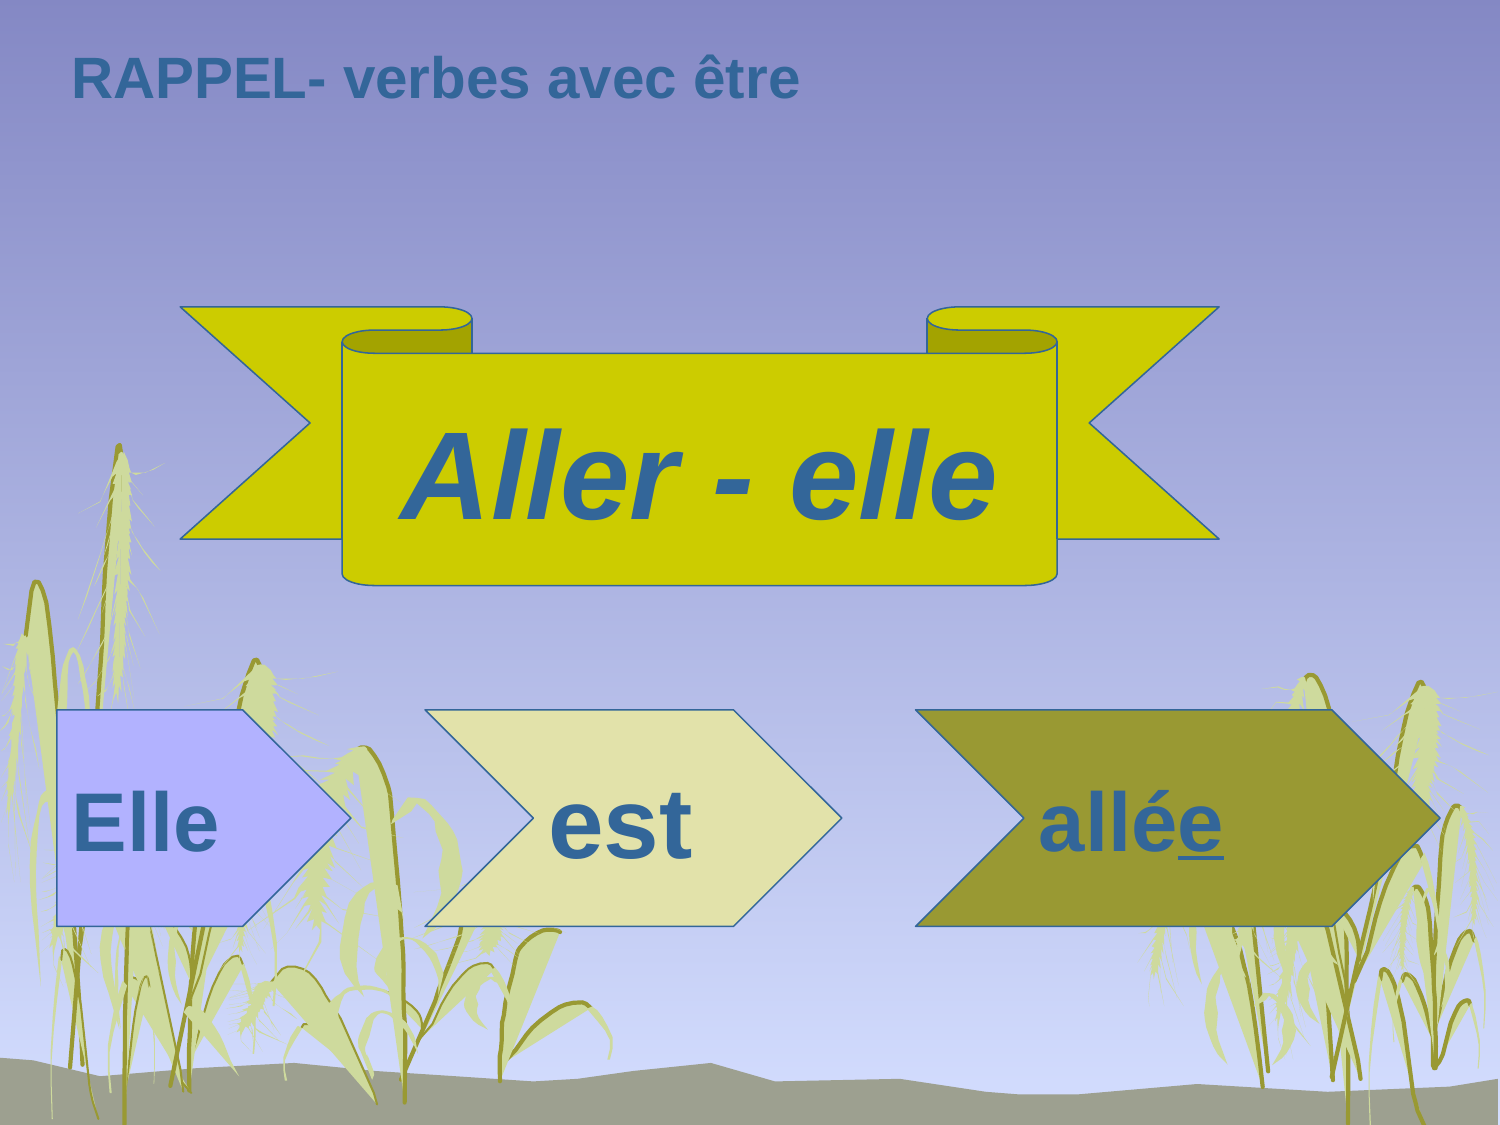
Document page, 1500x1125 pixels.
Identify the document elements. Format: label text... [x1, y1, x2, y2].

text_box est [425, 709, 842, 927]
text_box RAPPEL- verbes avec être [56, 33, 1441, 188]
text_box Elle [56, 709, 351, 927]
text_box allée [915, 709, 1441, 927]
text_box Aller - elle [180, 306, 1220, 586]
